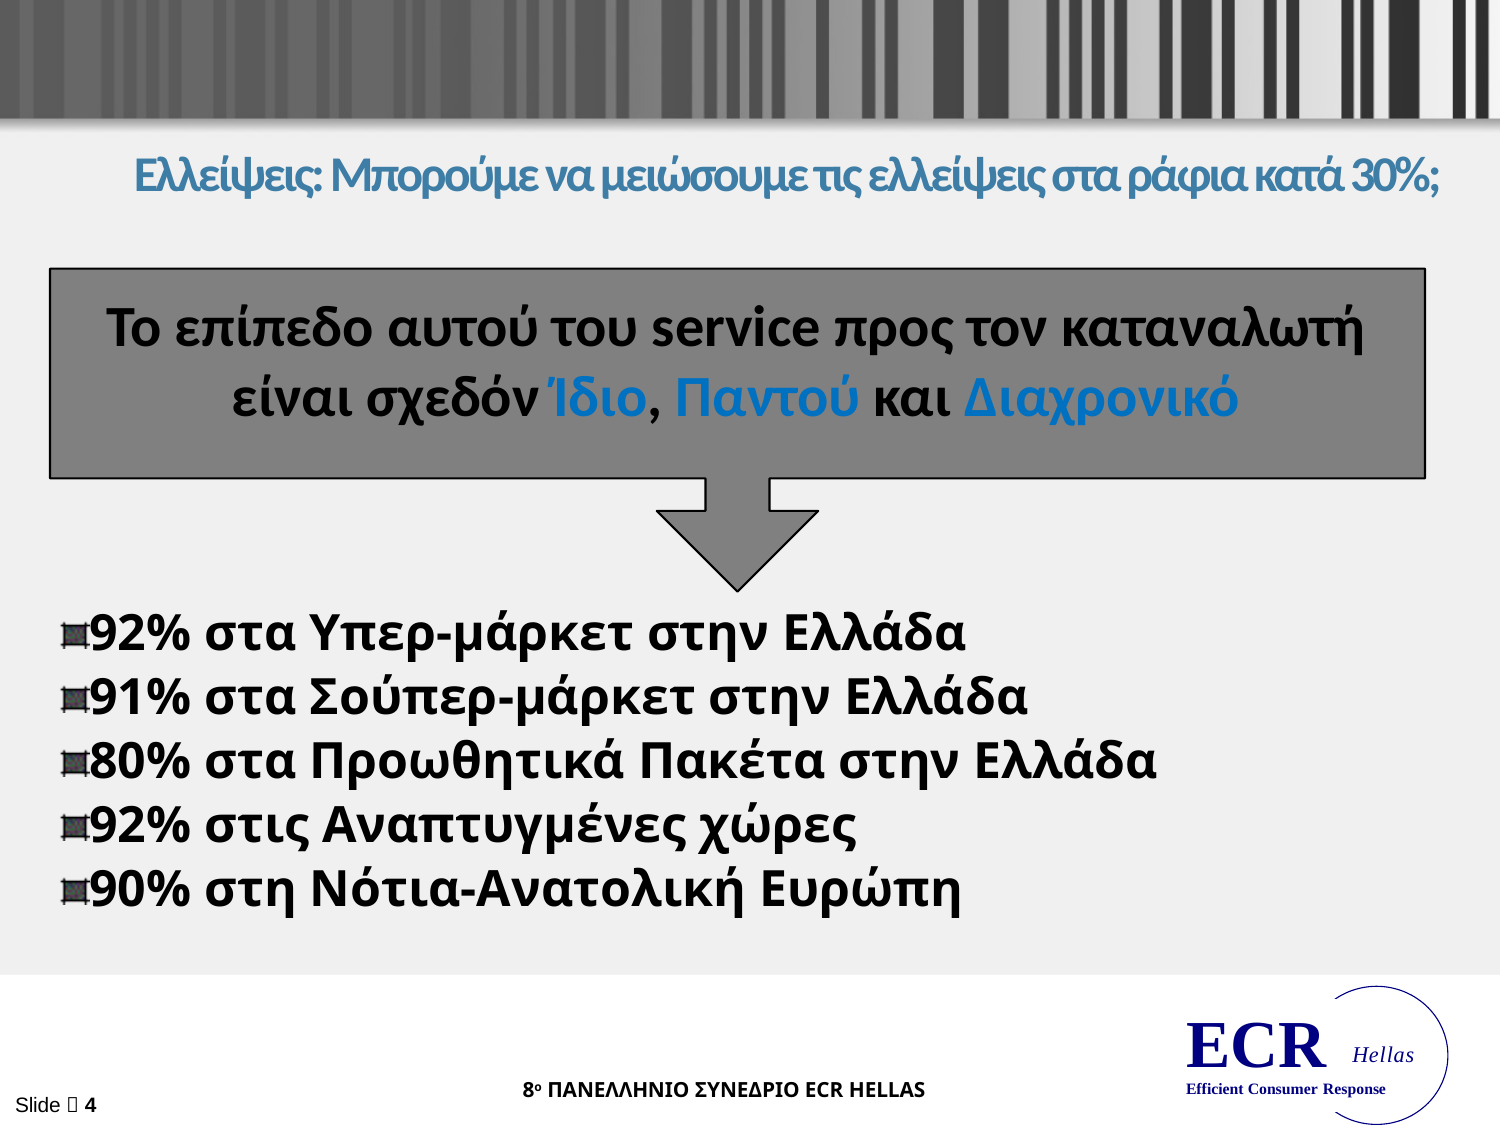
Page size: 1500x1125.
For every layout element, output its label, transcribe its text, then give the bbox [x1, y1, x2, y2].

footer Slide  4 [0, 1084, 176, 1125]
text_box [50, 268, 1426, 592]
title Ελλείψεις: Μπορούμε να μειώσουμε τις ελλείψεις στα ράφια κατά 30%; [0, 138, 1469, 238]
picture [0, 0, 1500, 1125]
list 92% στα Υπερ-μάρκετ στην Ελλάδα 91% στα Σούπερ-μάρκετ στην Ελλάδα 80% στα Προωθητικά Πακέτα στην Ελλάδα 92% στις Αναπτυγμένες χώρες 90% στη Νότια-Ανατολική Ευρώπη [54, 599, 1433, 942]
text_box Το επίπεδο αυτού του service προς τον καταναλωτή είναι σχεδόν Ίδιο, Παντού και Διαχρονικό [80, 368, 1392, 428]
